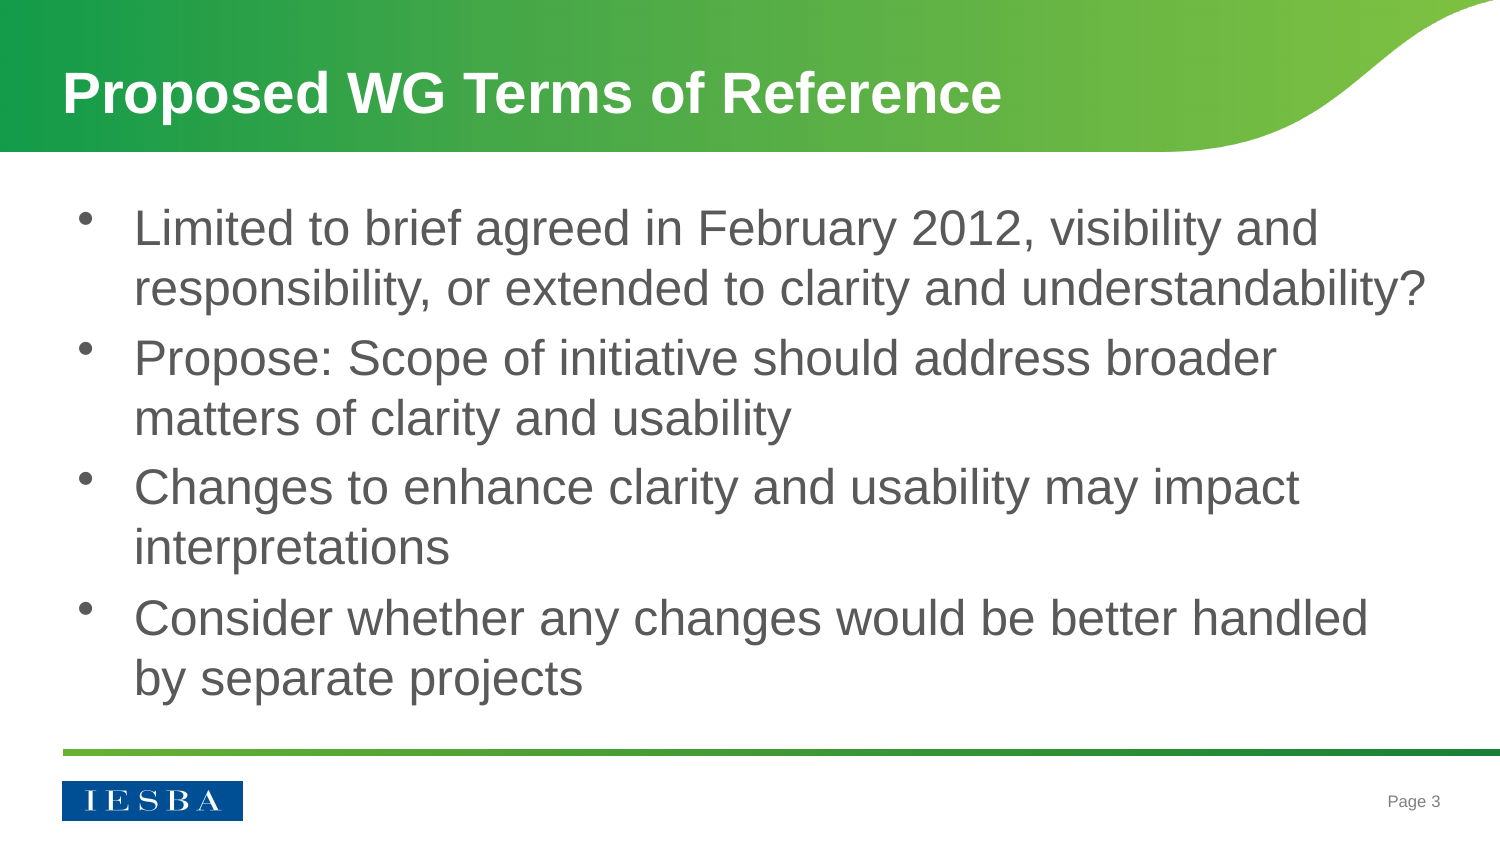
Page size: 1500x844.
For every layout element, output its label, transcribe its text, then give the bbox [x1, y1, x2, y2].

picture [62, 781, 243, 821]
picture [0, 0, 1497, 152]
list Limited to brief agreed in February 2012, visibility and responsibility, or extended to clarity and understandability? Propose: Scope of initiative should address broader matters of clarity and usability Changes to enhance clarity and usability may impact interpretations Consider whether any changes would be better handled by separate projects [62, 187, 1450, 735]
title Proposed WG Terms of Reference [62, 57, 1300, 123]
